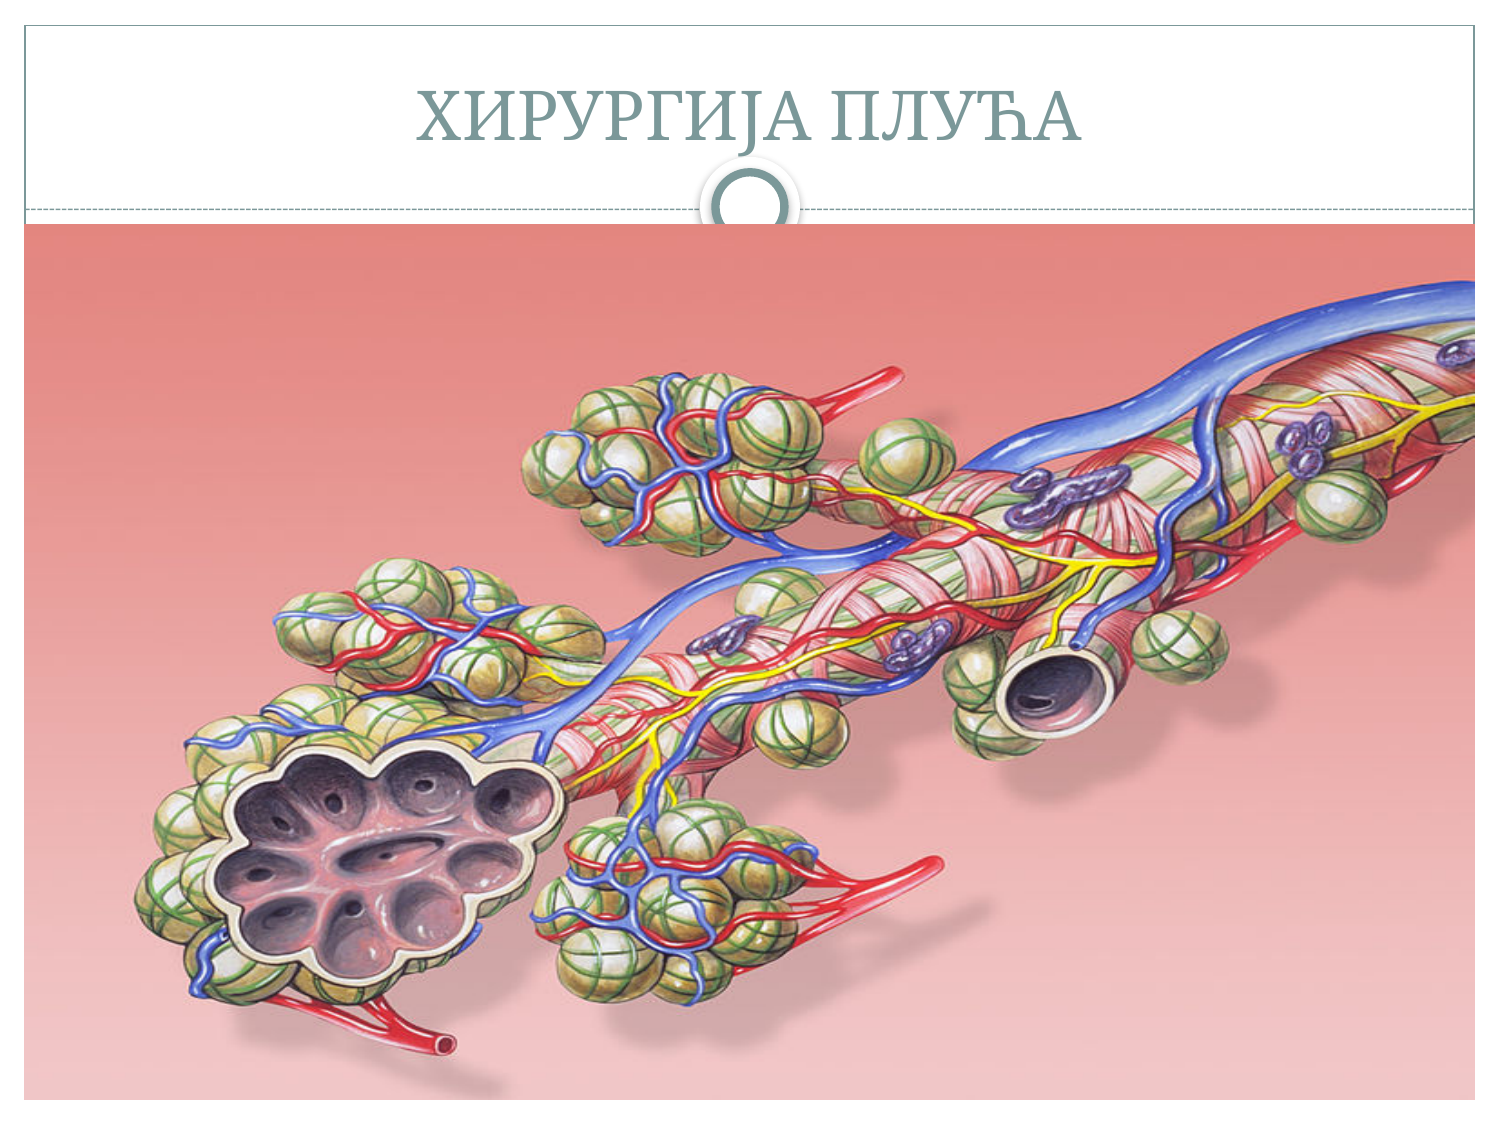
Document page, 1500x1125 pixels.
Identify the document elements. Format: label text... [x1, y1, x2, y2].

title ХИРУРГИЈА ПЛУЋА [49, 37, 1450, 162]
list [24, 224, 1476, 1101]
